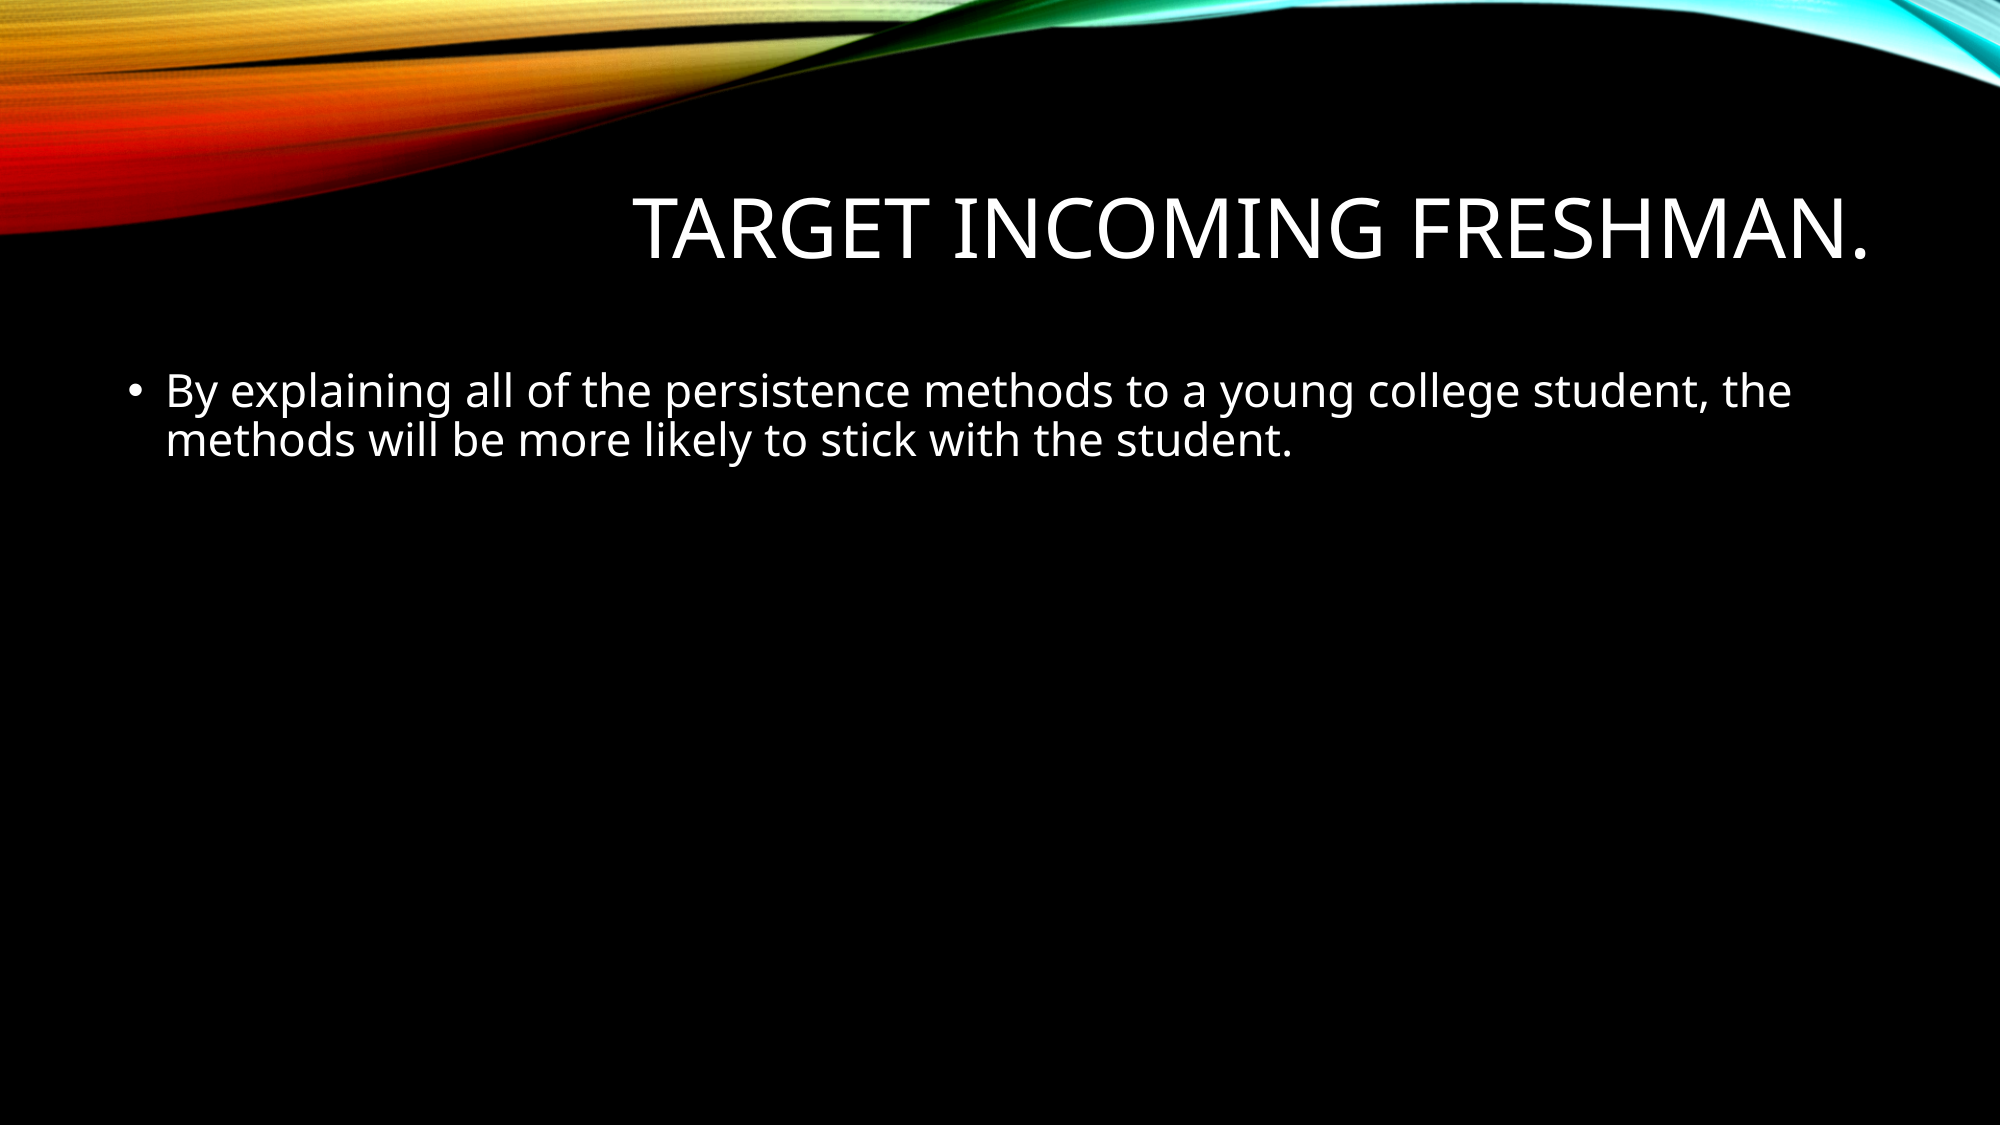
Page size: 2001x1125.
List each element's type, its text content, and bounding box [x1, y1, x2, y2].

picture [0, 0, 2000, 237]
list By explaining all of the persistence methods to a young college student, the methods will be more likely to stick with the student. [112, 360, 1888, 1021]
title Target incoming freshman. [474, 125, 1888, 338]
